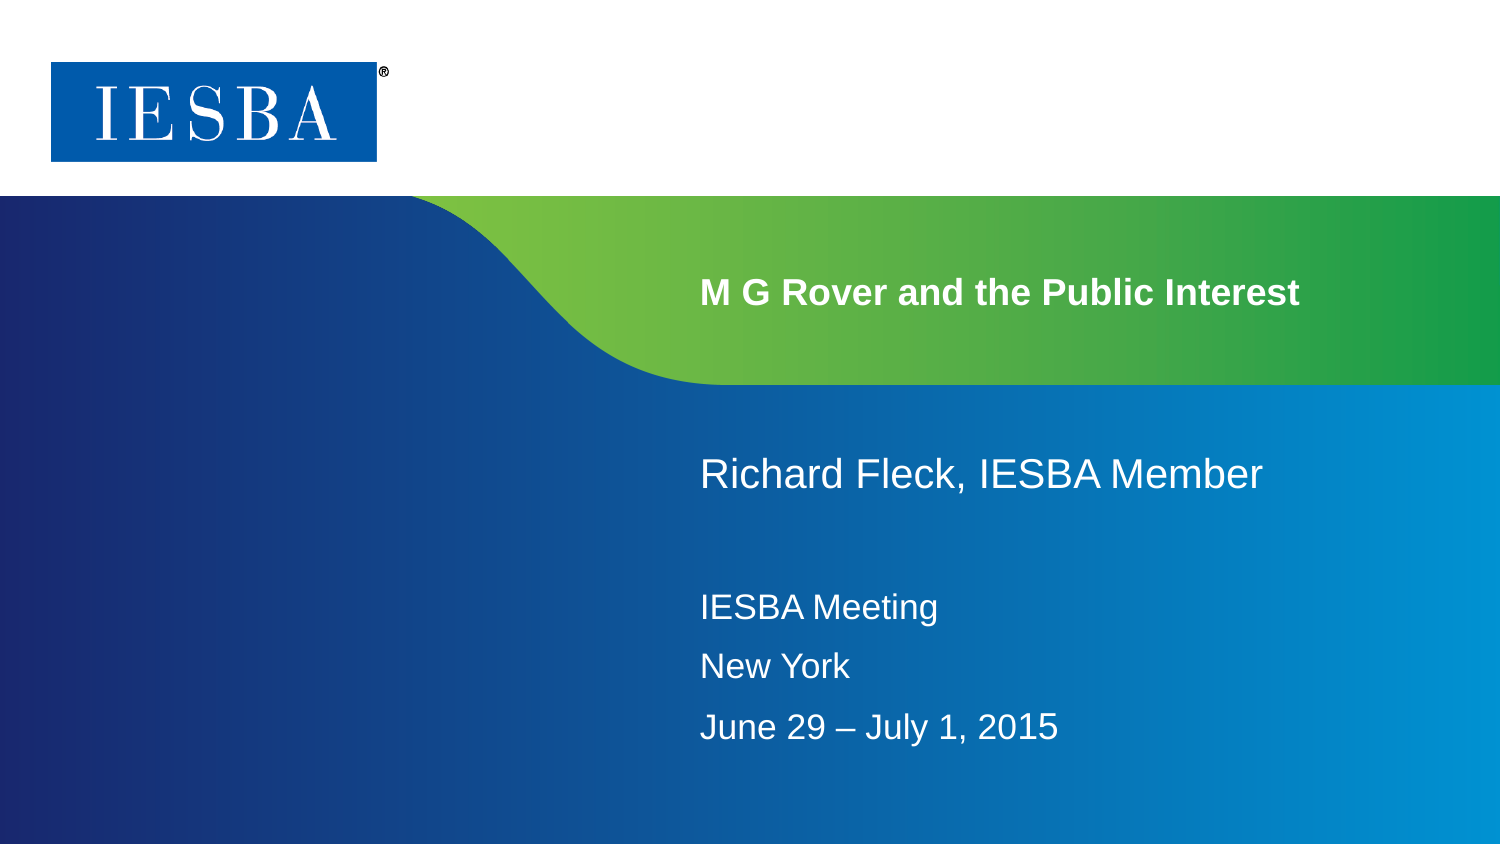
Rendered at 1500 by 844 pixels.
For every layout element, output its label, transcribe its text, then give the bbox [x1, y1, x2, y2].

title M G Rover and the Public Interest [699, 229, 1463, 352]
picture [412, 196, 1500, 385]
picture [51, 62, 389, 162]
subtitle Richard Fleck, IESBA Member IESBA Meeting New York June 29 – July 1, 2015 [699, 446, 1363, 785]
